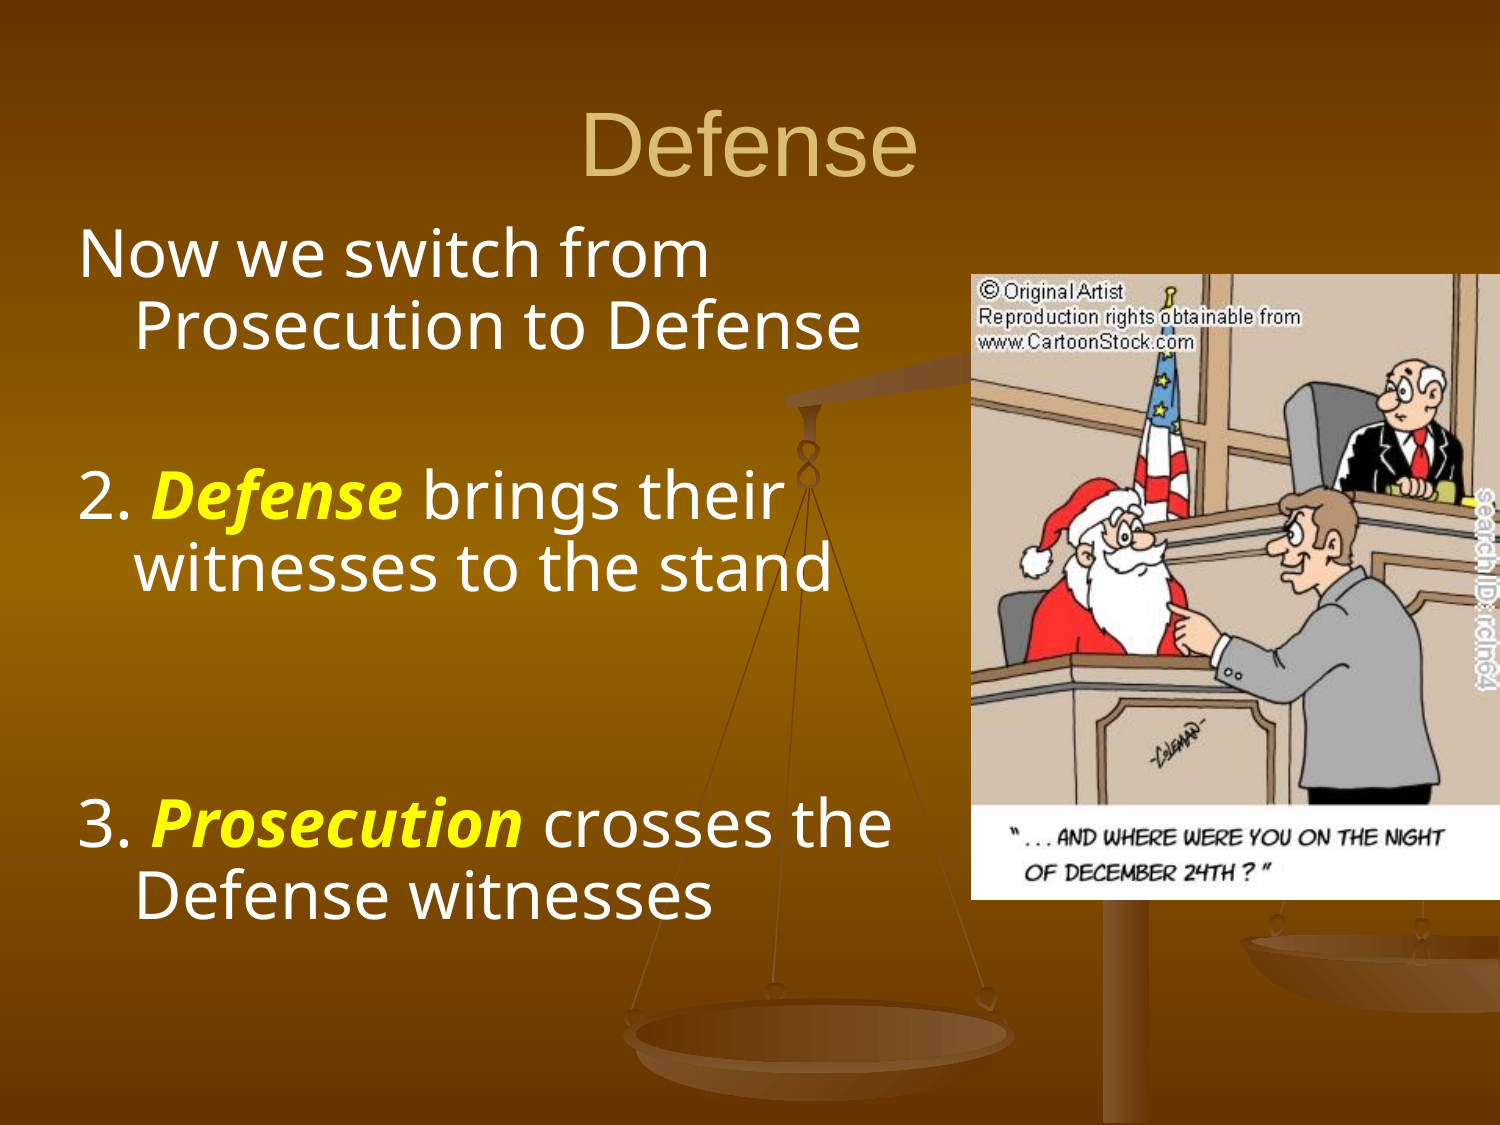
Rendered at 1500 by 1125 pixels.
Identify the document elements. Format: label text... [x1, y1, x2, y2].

title Defense [74, 45, 1426, 234]
list Now we switch from Prosecution to Defense 2. Defense brings their witnesses to the stand 3. Prosecution crosses the Defense witnesses [62, 212, 938, 1076]
picture [971, 274, 1500, 901]
